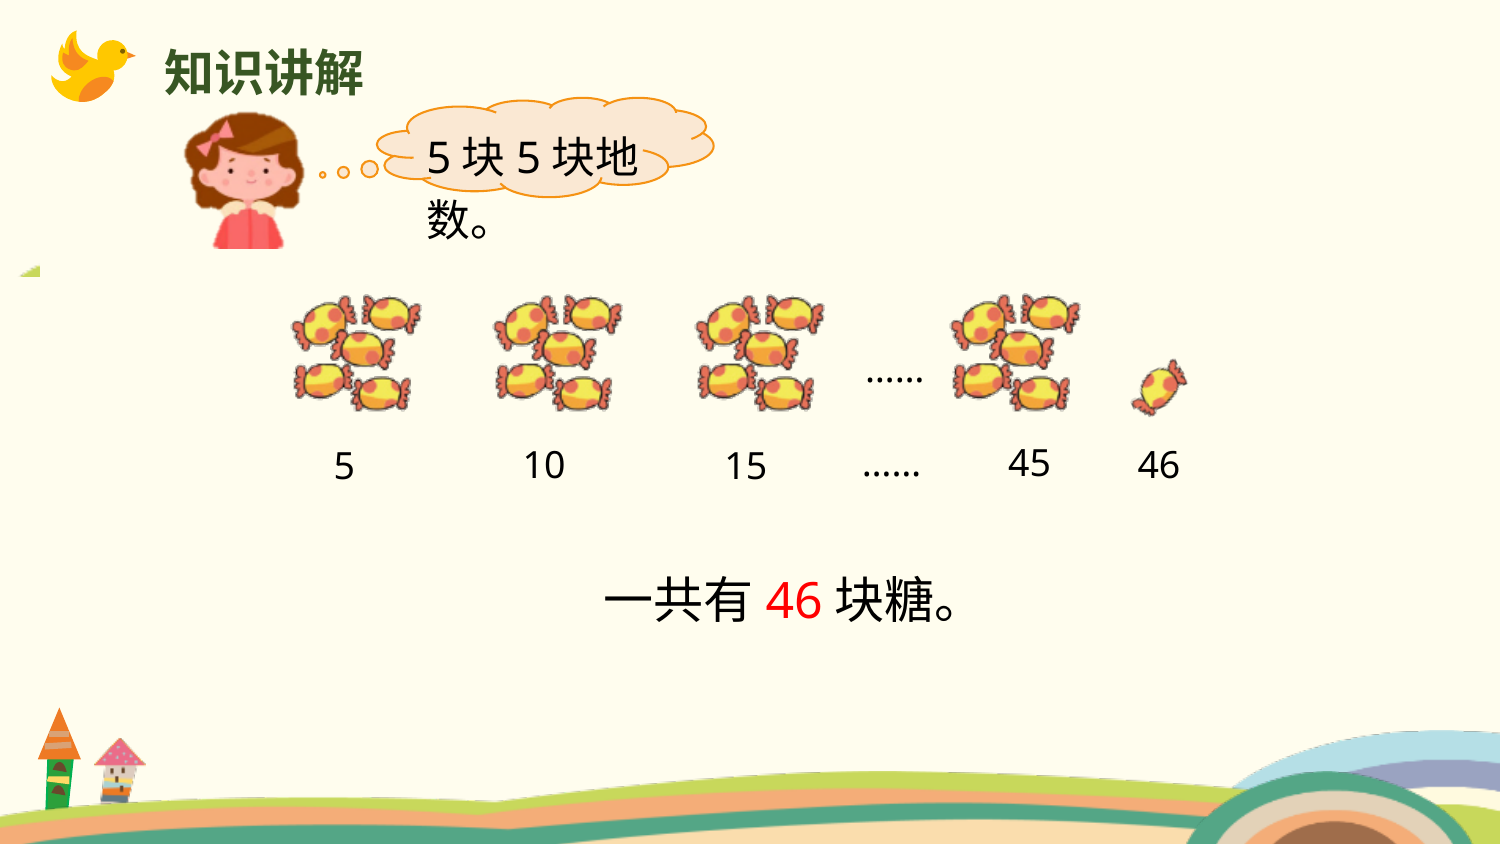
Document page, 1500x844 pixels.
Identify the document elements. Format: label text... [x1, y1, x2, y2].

text_box 一共有46块糖。 [592, 563, 996, 635]
text_box 5 [322, 436, 371, 493]
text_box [377, 97, 716, 197]
text_box 46 [1126, 435, 1193, 492]
text_box 45 [996, 433, 1067, 490]
text_box …… [850, 433, 933, 490]
text_box 知识讲解 [152, 35, 376, 107]
text_box 15 [713, 436, 783, 493]
text_box 10 [511, 435, 602, 493]
text_box …… [853, 339, 937, 396]
picture [0, 0, 1500, 844]
